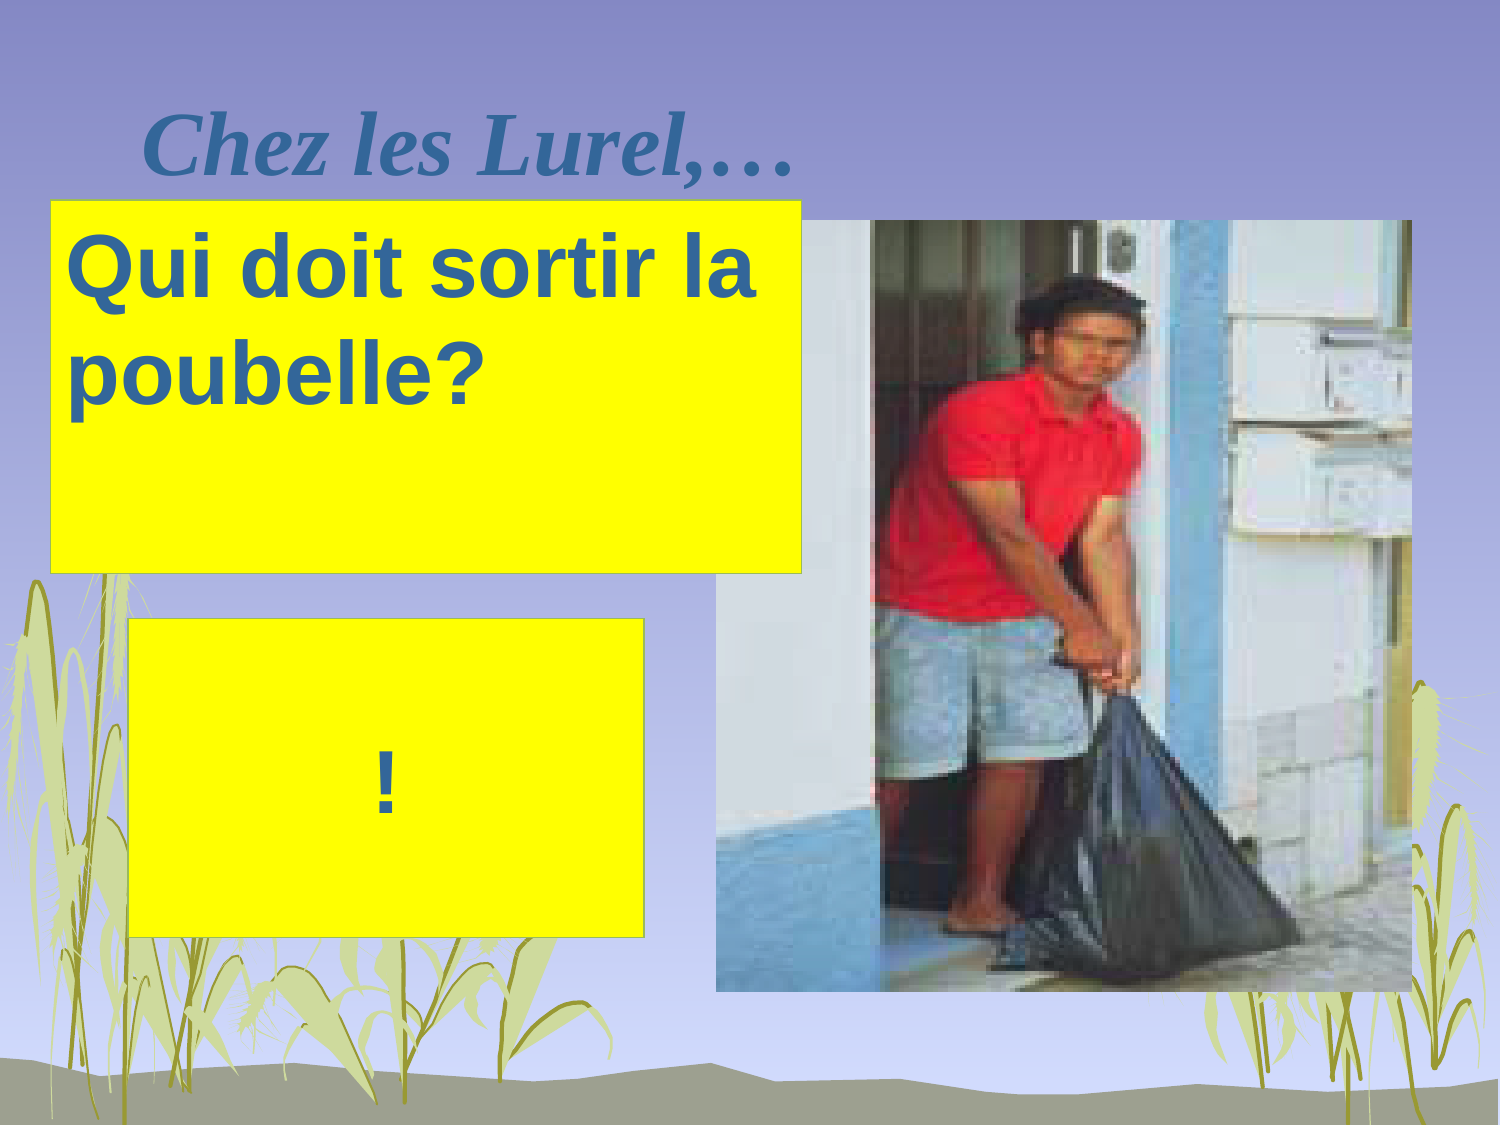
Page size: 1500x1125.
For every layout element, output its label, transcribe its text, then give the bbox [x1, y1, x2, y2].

picture [716, 220, 1413, 992]
text_box Qui doit sortir la poubelle? [50, 199, 802, 574]
title Chez les Lurel,… [126, 37, 1371, 218]
subtitle ! [127, 618, 645, 938]
